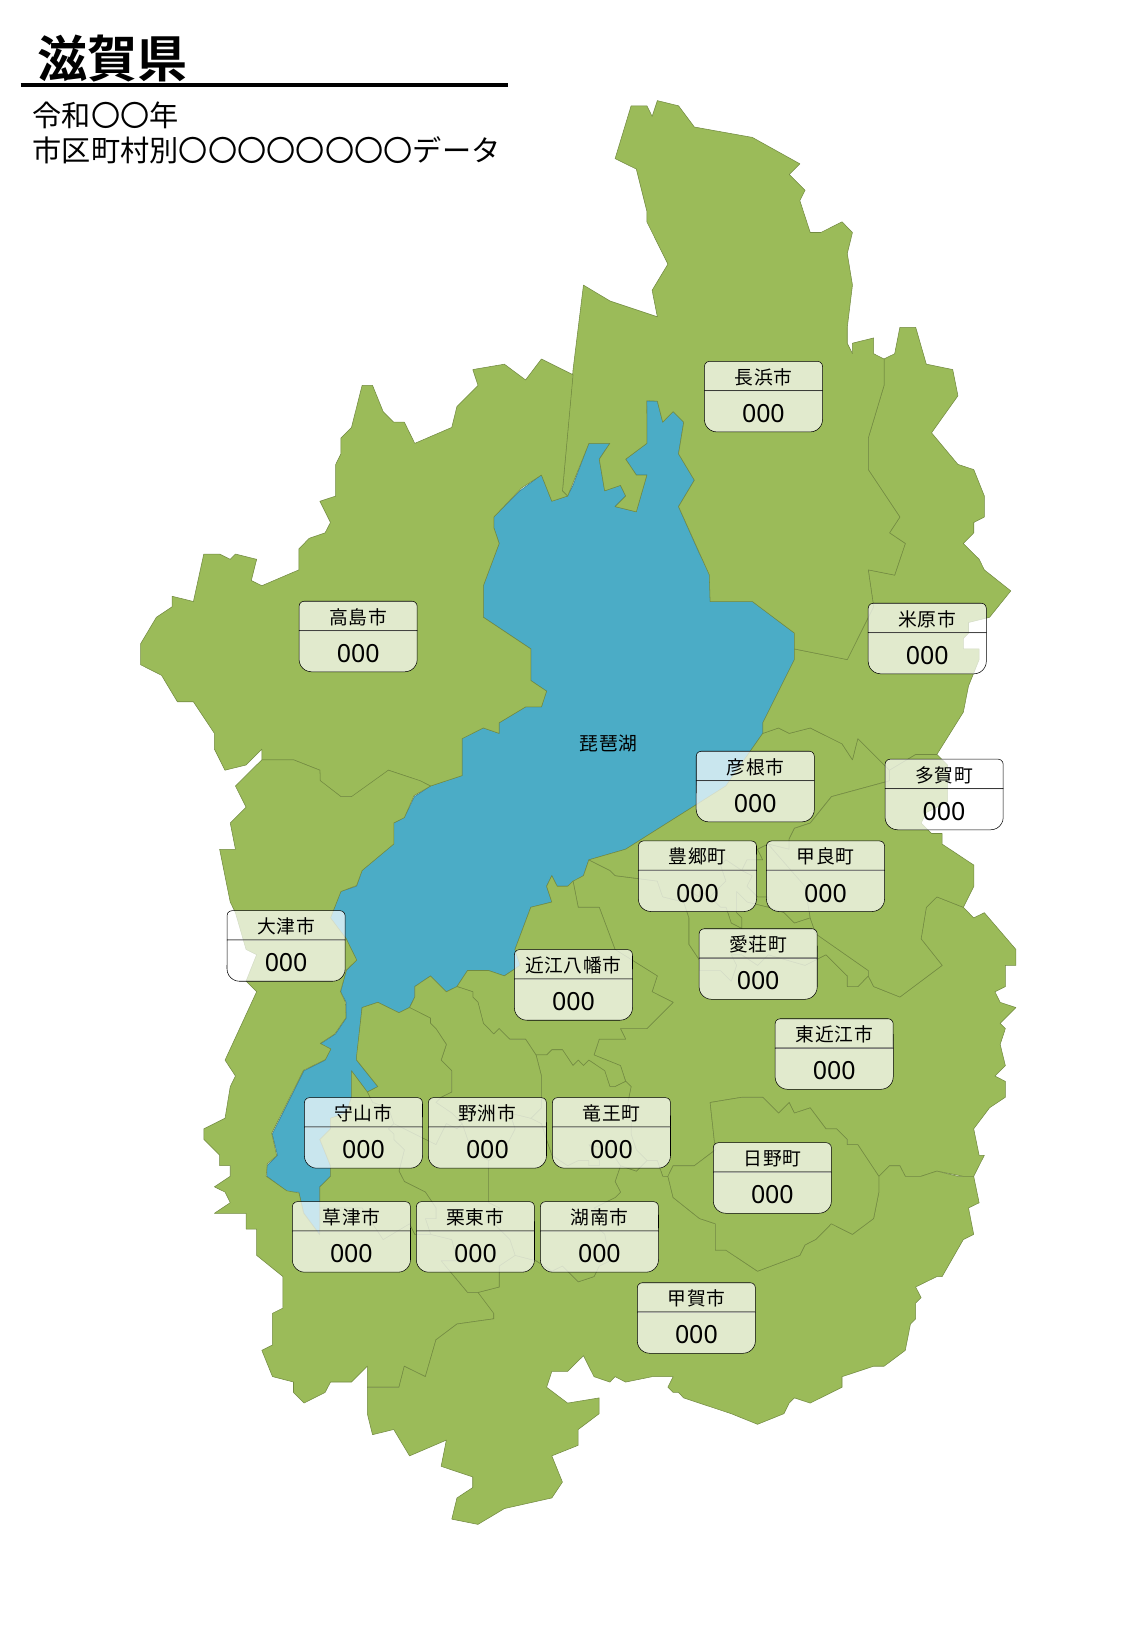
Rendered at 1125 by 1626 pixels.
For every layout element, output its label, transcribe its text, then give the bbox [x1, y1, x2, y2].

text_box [637, 1282, 756, 1354]
text_box 滋賀県 [22, 20, 203, 83]
text_box 令和〇〇年 市区町村別〇〇〇〇〇〇〇〇データ [18, 89, 516, 175]
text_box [416, 1201, 535, 1273]
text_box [766, 840, 885, 912]
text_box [884, 759, 1004, 831]
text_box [298, 601, 418, 673]
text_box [774, 1018, 894, 1090]
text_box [292, 1201, 411, 1273]
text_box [140, 100, 1017, 1525]
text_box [695, 751, 815, 823]
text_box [638, 840, 757, 912]
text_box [226, 910, 346, 982]
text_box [704, 361, 823, 433]
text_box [304, 1097, 423, 1169]
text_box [713, 1142, 832, 1214]
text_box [552, 1097, 671, 1169]
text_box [428, 1097, 547, 1169]
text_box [867, 603, 987, 675]
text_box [540, 1201, 659, 1273]
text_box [698, 928, 818, 1000]
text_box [514, 949, 633, 1021]
